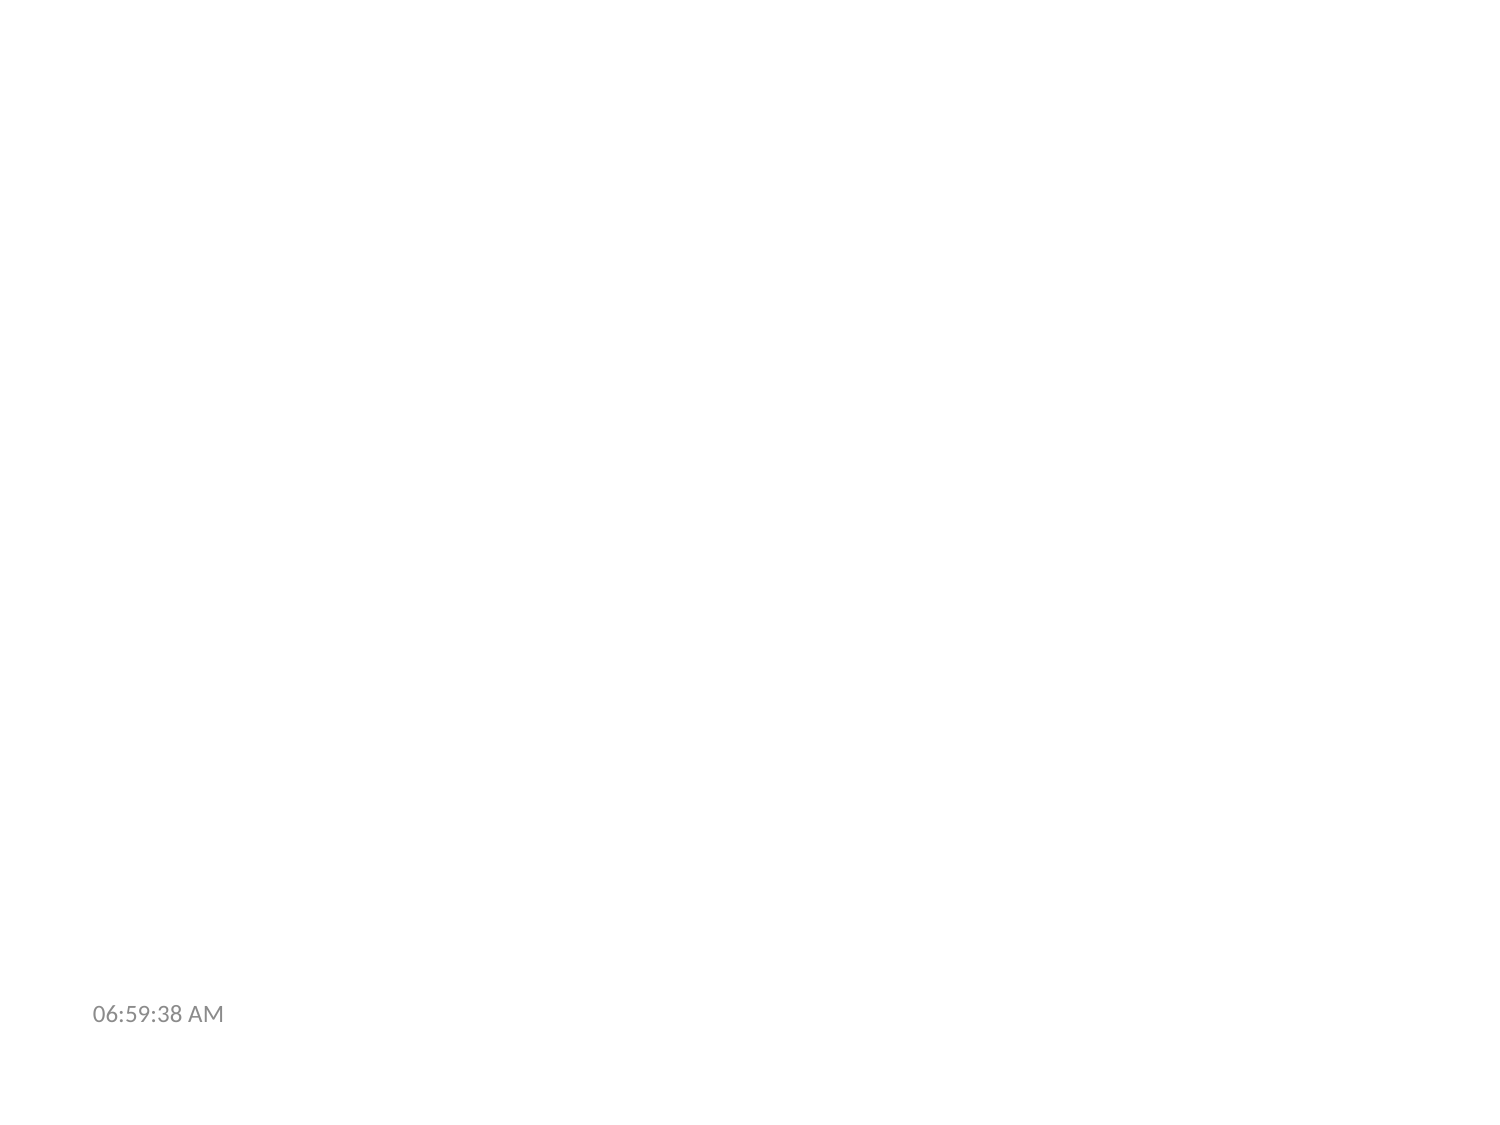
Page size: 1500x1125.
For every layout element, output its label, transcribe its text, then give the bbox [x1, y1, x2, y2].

text_box 3:35:09 PM [77, 982, 428, 1043]
